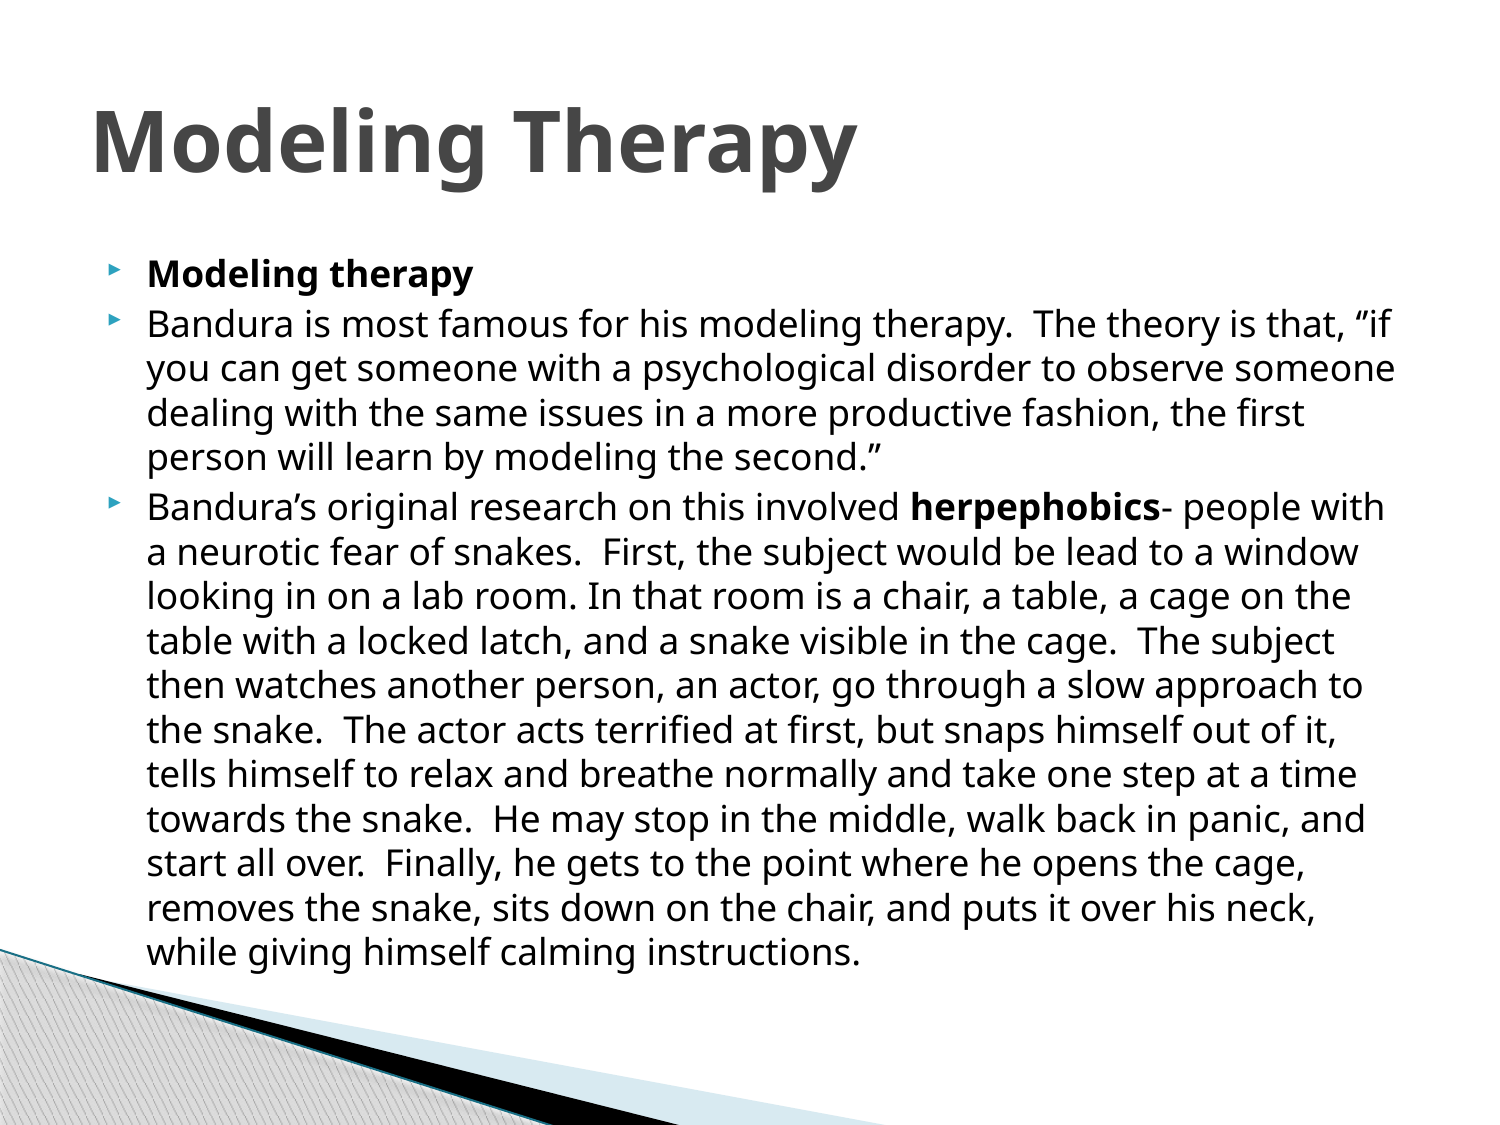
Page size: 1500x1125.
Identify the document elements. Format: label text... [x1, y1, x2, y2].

title Modeling Therapy [75, 45, 1425, 233]
list Modeling therapy Bandura is most famous for his modeling therapy. The theory is that, ‘’if you can get someone with a psychological disorder to observe someone dealing with the same issues in a more productive fashion, the first person will learn by modeling the second.’’ Bandura’s original research on this involved herpephobics- people with a neurotic fear of snakes. First, the subject would be lead to a window looking in on a lab room. In that room is a chair, a table, a cage on the table with a locked latch, and a snake visible in the cage. The subject then watches another person, an actor, go through a slow approach to the snake. The actor acts terrified at first, but snaps himself out of it, tells himself to relax and breathe normally and take one step at a time towards the snake. He may stop in the middle, walk back in panic, and start all over. Finally, he gets to the point where he opens the cage, removes the snake, sits down on the chair, and puts it over his neck, while giving himself calming instructions. [75, 243, 1425, 986]
